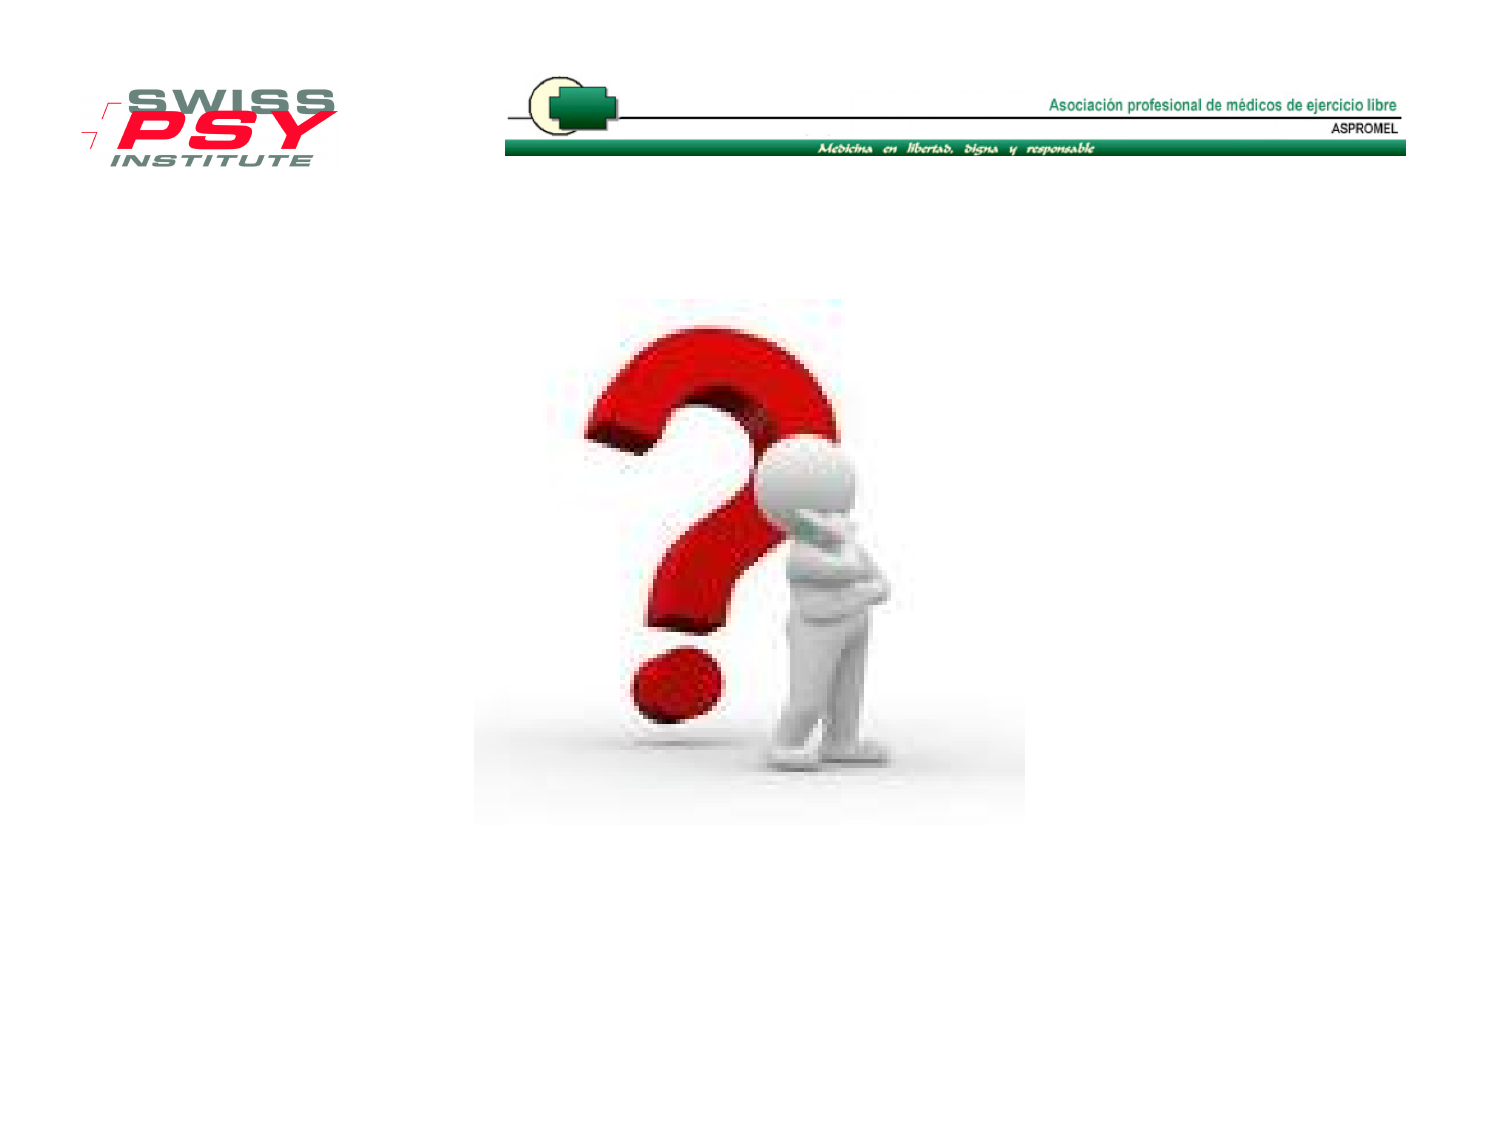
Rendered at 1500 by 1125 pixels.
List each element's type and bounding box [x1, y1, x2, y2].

text_box [505, 72, 1406, 157]
picture [80, 87, 339, 169]
picture [474, 299, 1026, 826]
